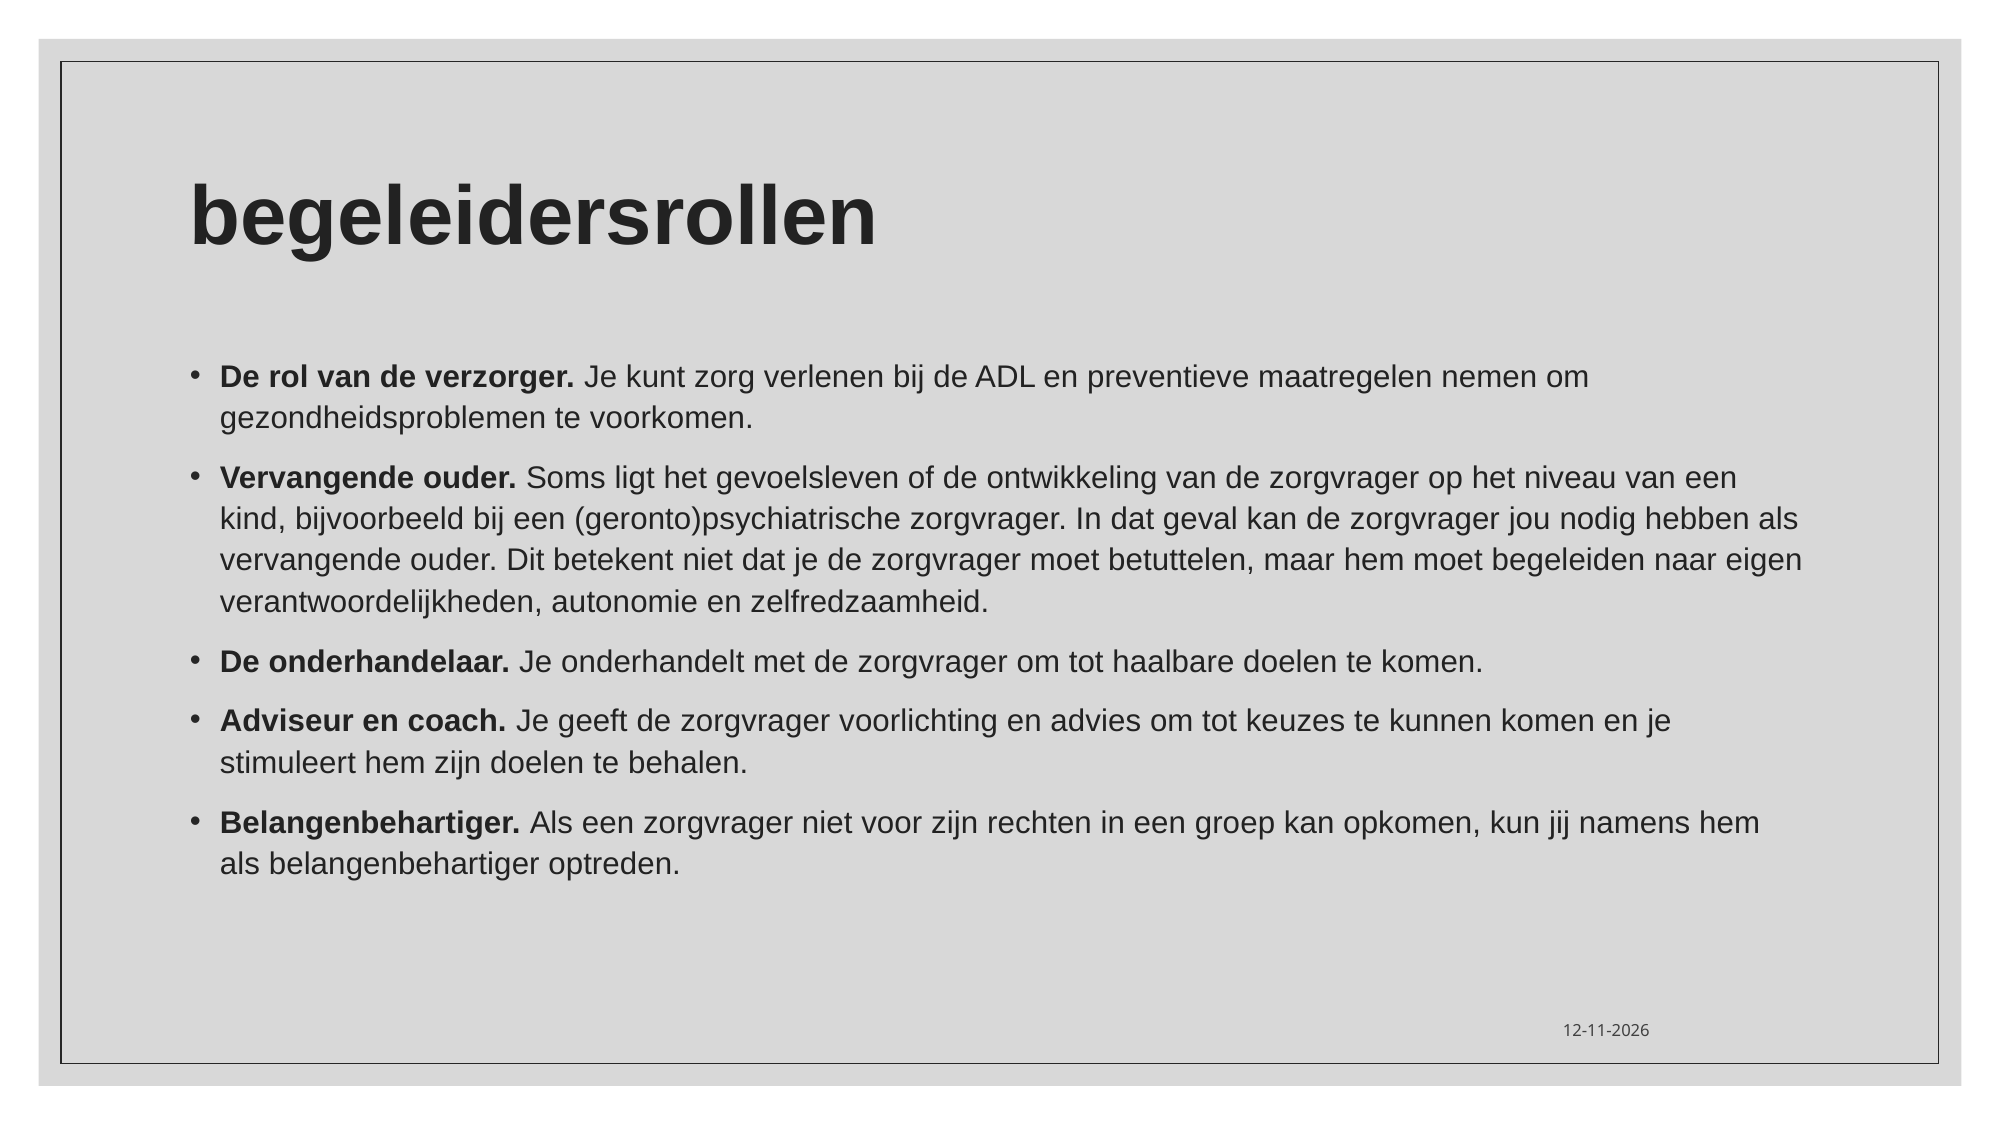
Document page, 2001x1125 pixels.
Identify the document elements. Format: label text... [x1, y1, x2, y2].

list De rol van de verzorger. Je kunt zorg verlenen bij de ADL en preventieve maatregelen nemen om gezondheidsproblemen te voorkomen. Vervangende ouder. Soms ligt het gevoelsleven of de ontwikkeling van de zorgvrager op het niveau van een kind, bijvoorbeeld bij een (geronto)psychiatrische zorgvrager. In dat geval kan de zorgvrager jou nodig hebben als vervangende ouder. Dit betekent niet dat je de zorgvrager moet betuttelen, maar hem moet begeleiden naar eigen verantwoordelijkheden, autonomie en zelfredzaamheid. De onderhandelaar. Je onderhandelt met de zorgvrager om tot haalbare doelen te komen. Adviseur en coach. Je geeft de zorgvrager voorlichting en advies om tot keuzes te kunnen komen en je stimuleert hem zijn doelen te behalen. Belangenbehartiger. Als een zorgvrager niet voor zijn rechten in een groep kan opkomen, kun jij namens hem als belangenbehartiger optreden. [174, 345, 1825, 977]
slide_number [1190, 990, 1665, 1050]
title begeleidersrollen [174, 105, 1825, 331]
